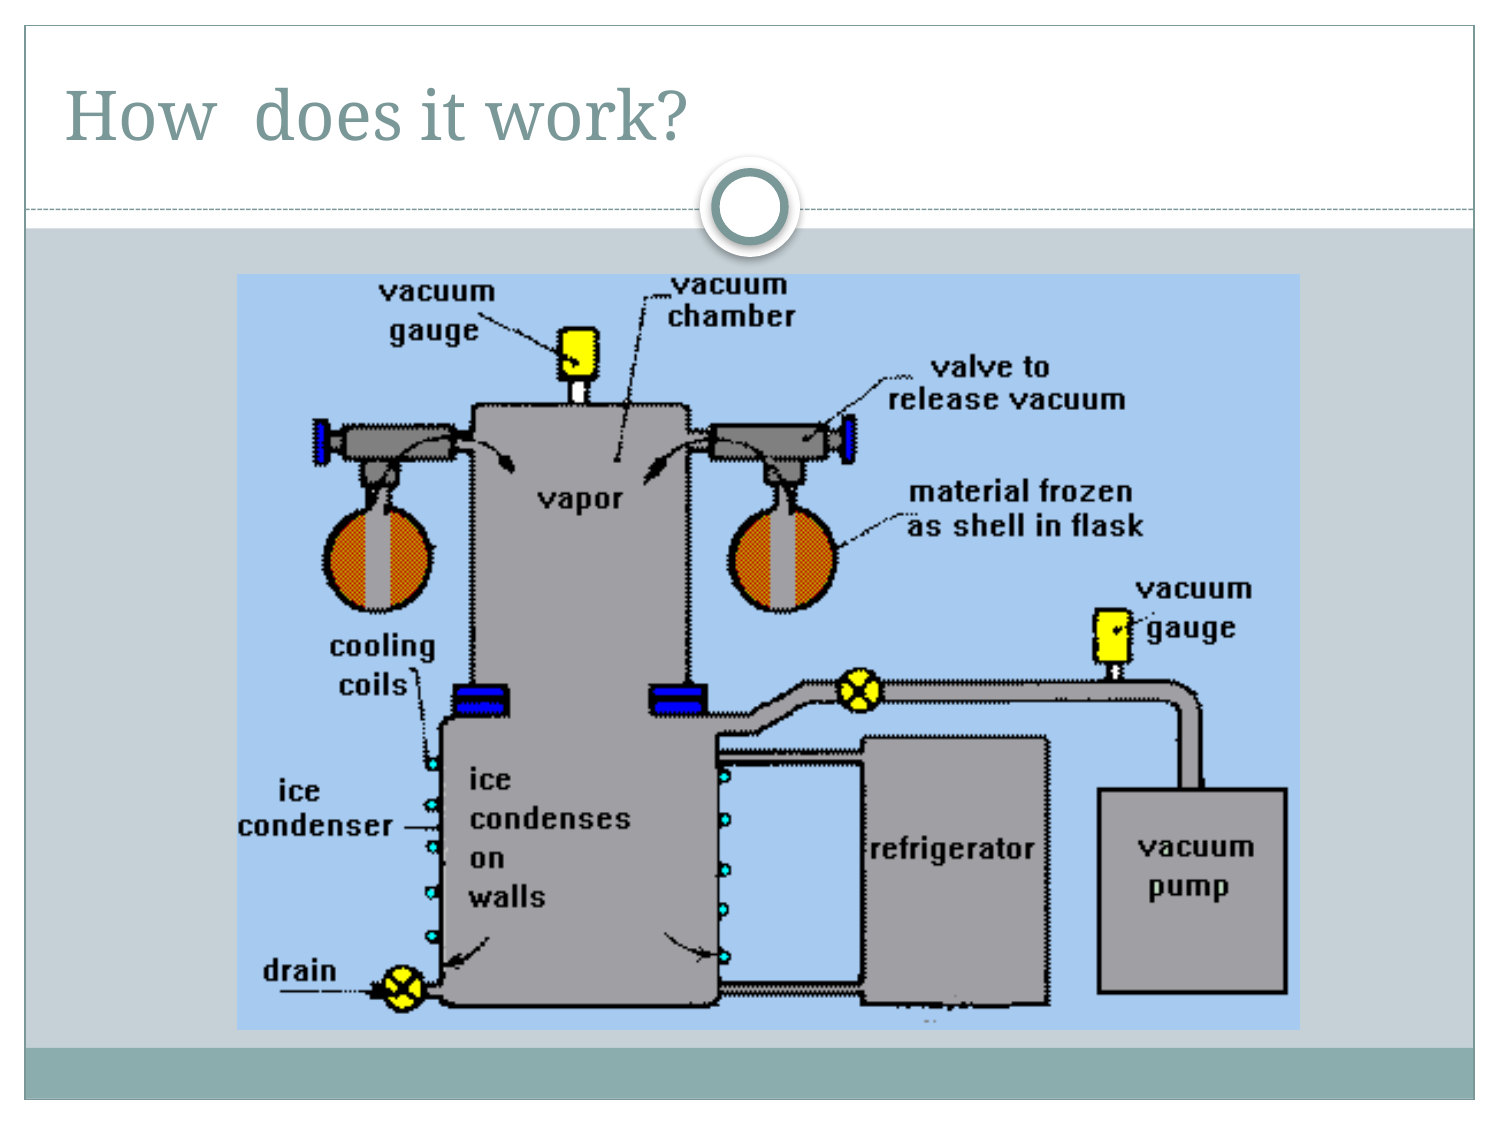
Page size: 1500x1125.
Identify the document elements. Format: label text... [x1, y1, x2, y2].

title How does it work? [49, 37, 1450, 162]
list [237, 274, 1301, 1030]
